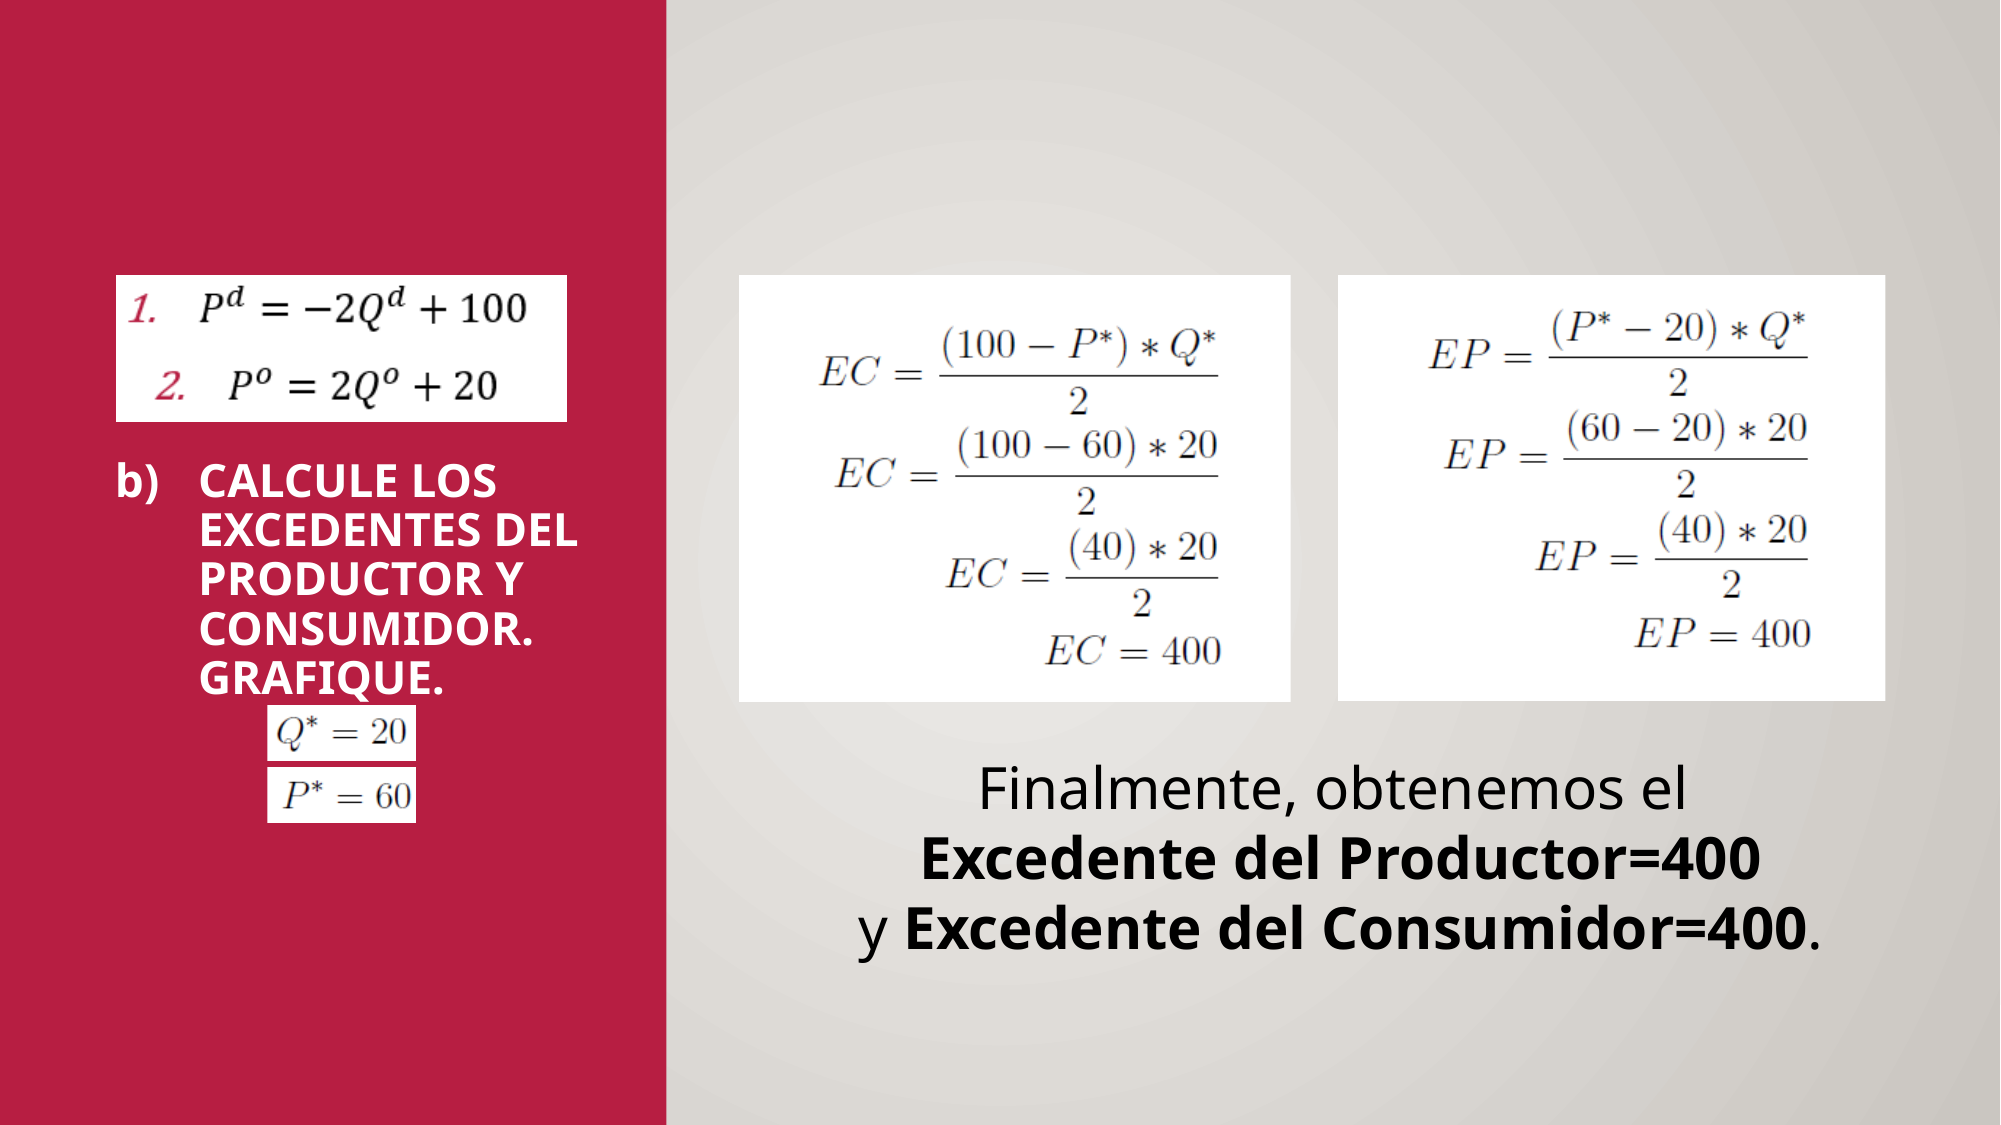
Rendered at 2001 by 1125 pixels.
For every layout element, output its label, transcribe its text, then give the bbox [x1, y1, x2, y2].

text_box [0, 0, 668, 1125]
picture [1333, 275, 1886, 702]
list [738, 275, 1291, 702]
text_box [668, 0, 2000, 1125]
picture [267, 705, 417, 761]
title Calcule los excedentes del productor y consumidor. Grafique. [99, 450, 602, 732]
text_box Finalmente, obtenemos el Excedente del Productor=400 y Excedente del Consumidor=400. [722, 744, 1944, 969]
picture [116, 275, 567, 422]
picture [267, 767, 417, 823]
